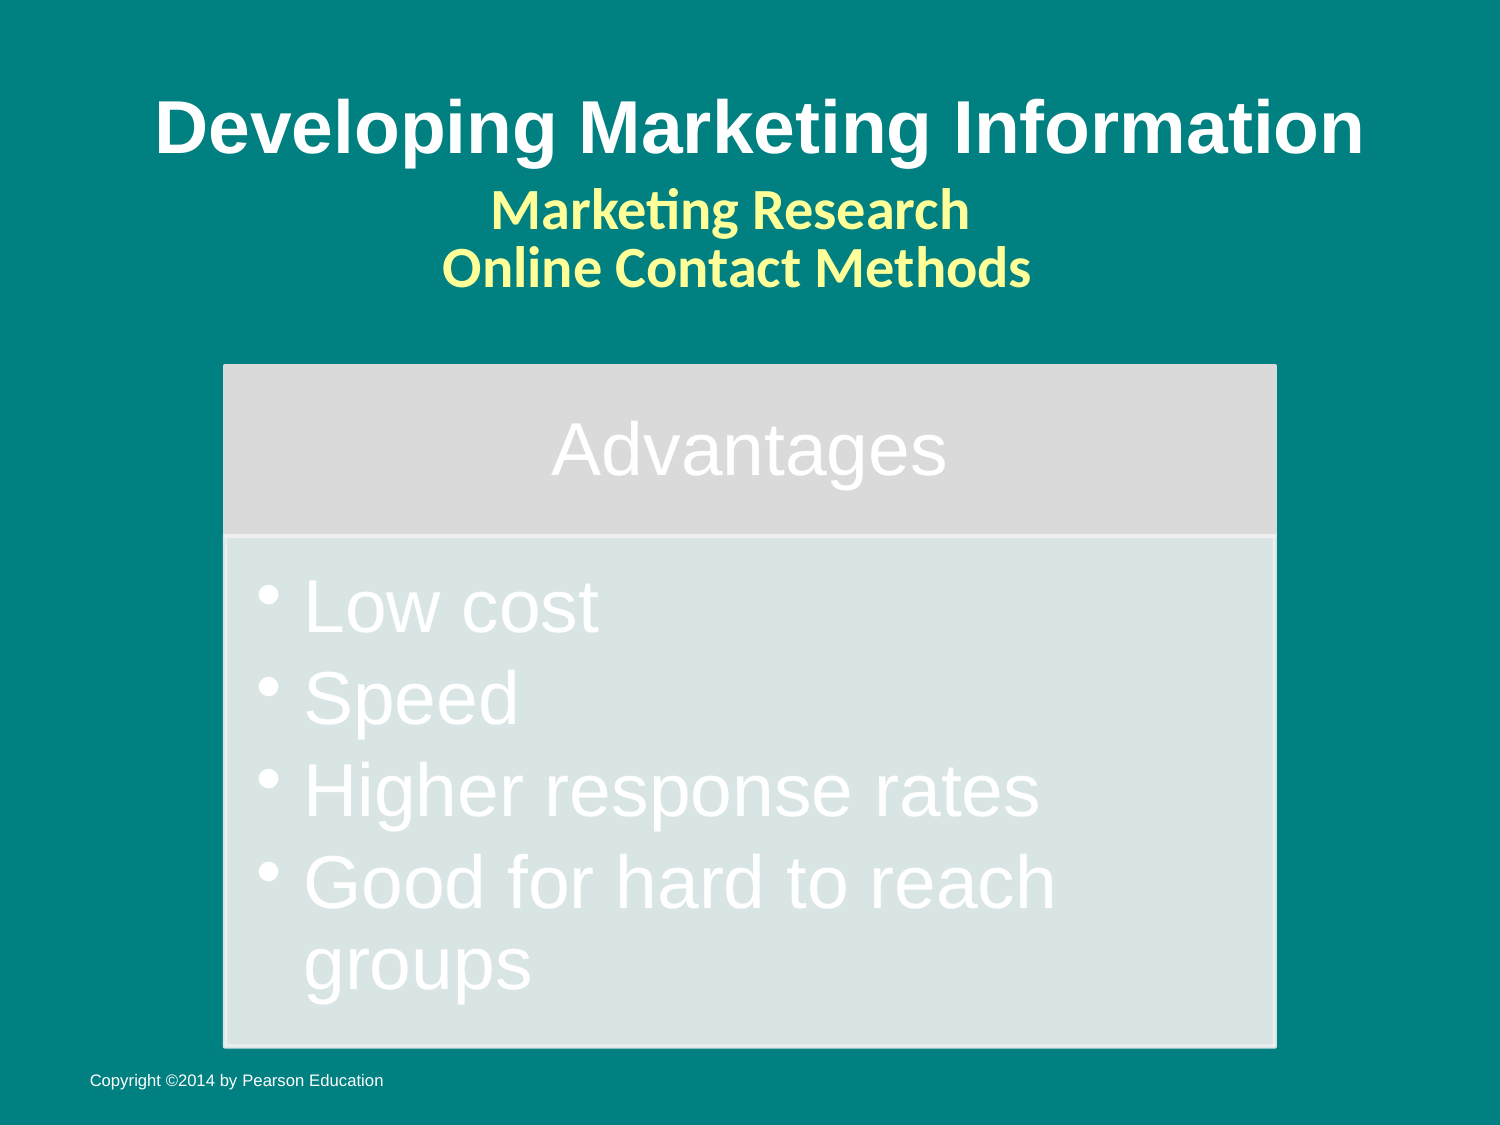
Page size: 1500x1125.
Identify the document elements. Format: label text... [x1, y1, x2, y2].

title Developing Marketing Information [0, 37, 1500, 226]
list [224, 362, 1276, 1051]
text_box Copyright ©2014 by Pearson Education [74, 1062, 825, 1098]
list Marketing Research Online Contact Methods [149, 174, 1326, 238]
